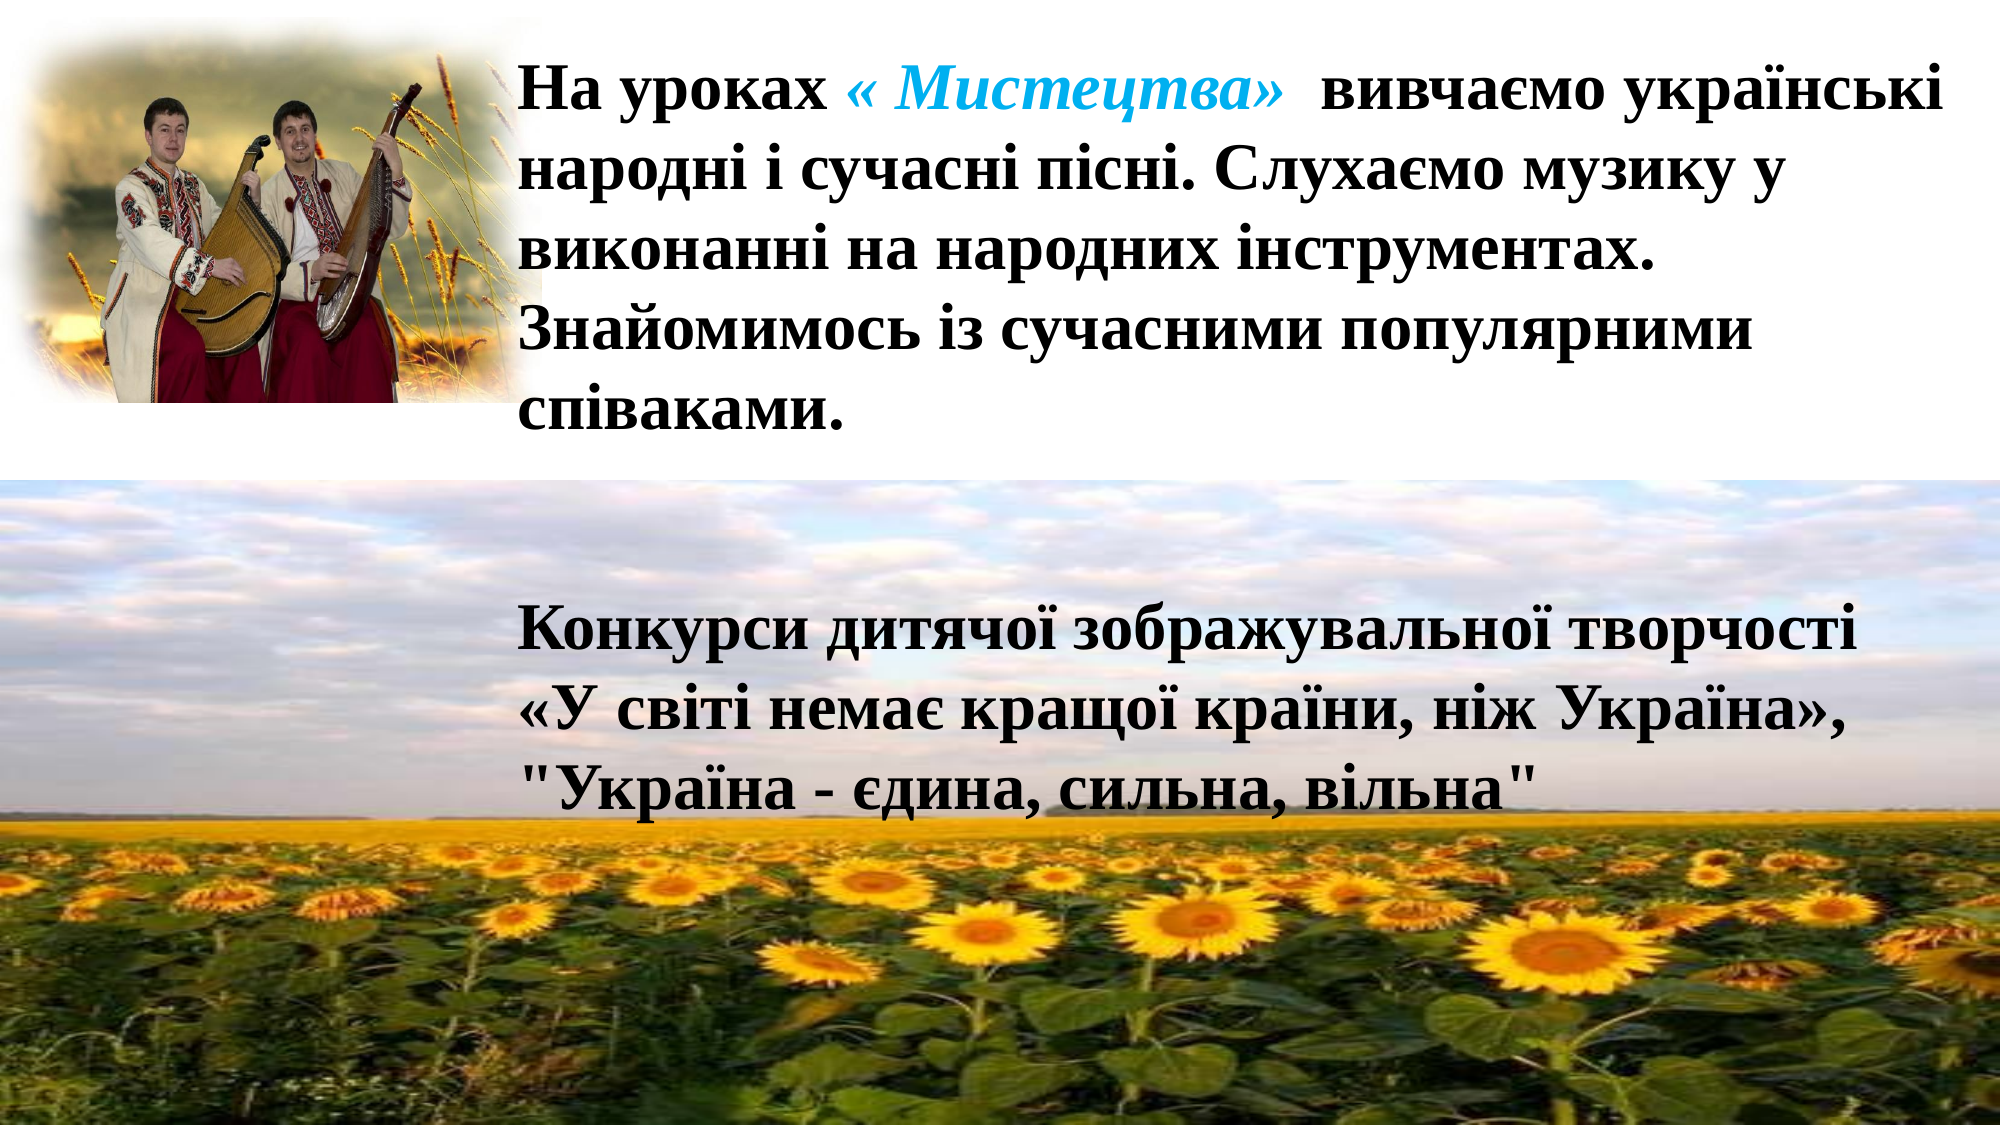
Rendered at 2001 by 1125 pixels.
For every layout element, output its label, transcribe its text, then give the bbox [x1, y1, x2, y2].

text_box На уроках « Мистецтва» вивчаємо українські народні і сучасні пісні. Слухаємо музику у виконанні на народних інструментах. Знайомимось із сучасними популярними співаками. Конкурси дитячої зображувальної творчості «У світі немає кращої країни, ніж Україна», "Україна - єдина, сильна, вільна" [502, 35, 1969, 480]
picture [0, 17, 542, 403]
picture [0, 480, 2000, 1125]
